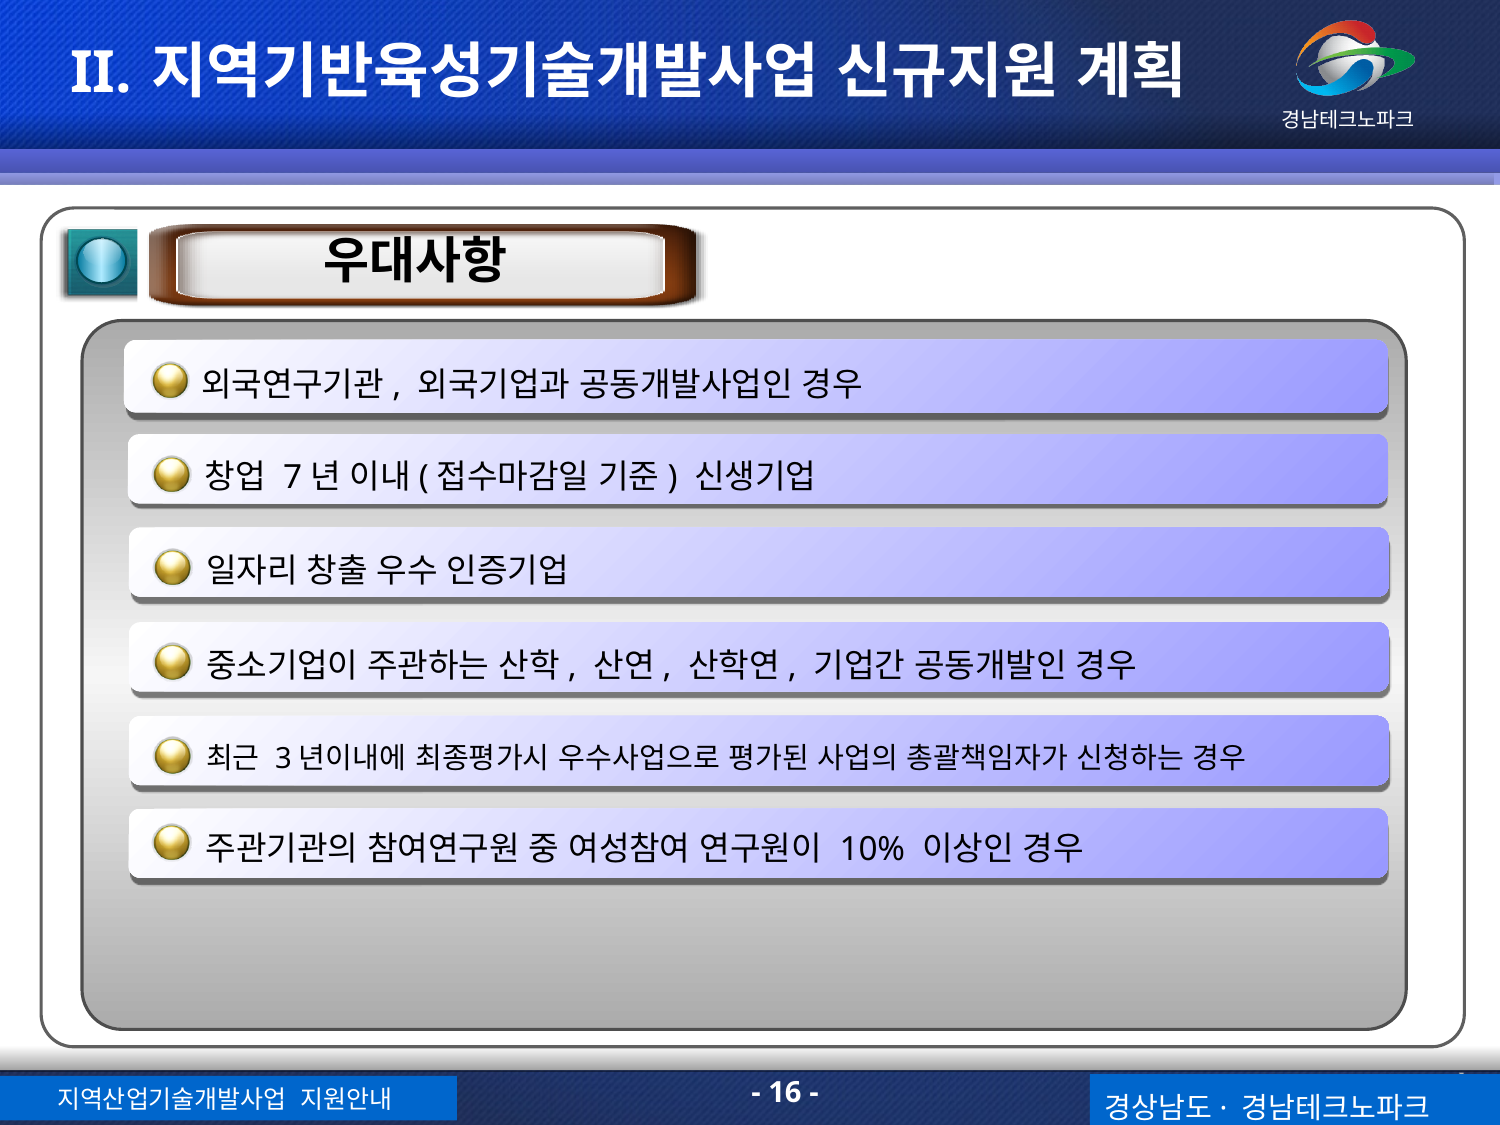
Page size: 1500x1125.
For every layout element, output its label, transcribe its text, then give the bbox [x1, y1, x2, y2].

picture [0, 0, 1500, 148]
picture [148, 638, 197, 686]
text_box 외국연구기관, 외국기업과 공동개발사업인 경우 [123, 339, 1388, 413]
text_box 주관기관의 참여연구원 중 여성참여 연구원이 10% 이상인 경우 [128, 808, 1388, 878]
text_box II. 지역기반육성기술개발사업 신규지원 계획 [55, 24, 1348, 113]
picture [0, 1071, 1500, 1125]
picture [145, 357, 194, 405]
text_box [41, 207, 1465, 1047]
text_box 중소기업이 주관하는 산학, 산연, 산학연, 기업간 공동개발인 경우 [128, 622, 1389, 692]
picture [147, 450, 196, 498]
picture [148, 732, 197, 780]
text_box 창업 7년 이내(접수마감일 기준) 신생기업 [127, 434, 1388, 504]
text_box 최근 3년이내에 최종평가시 우수사업으로 평가된 사업의 총괄책임자가 신청하는 경우 [128, 715, 1389, 786]
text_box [52, 217, 717, 325]
text_box [81, 320, 1407, 1030]
picture [147, 819, 196, 867]
text_box 일자리 창출 우수 인증기업 [128, 527, 1389, 597]
picture [148, 543, 197, 592]
